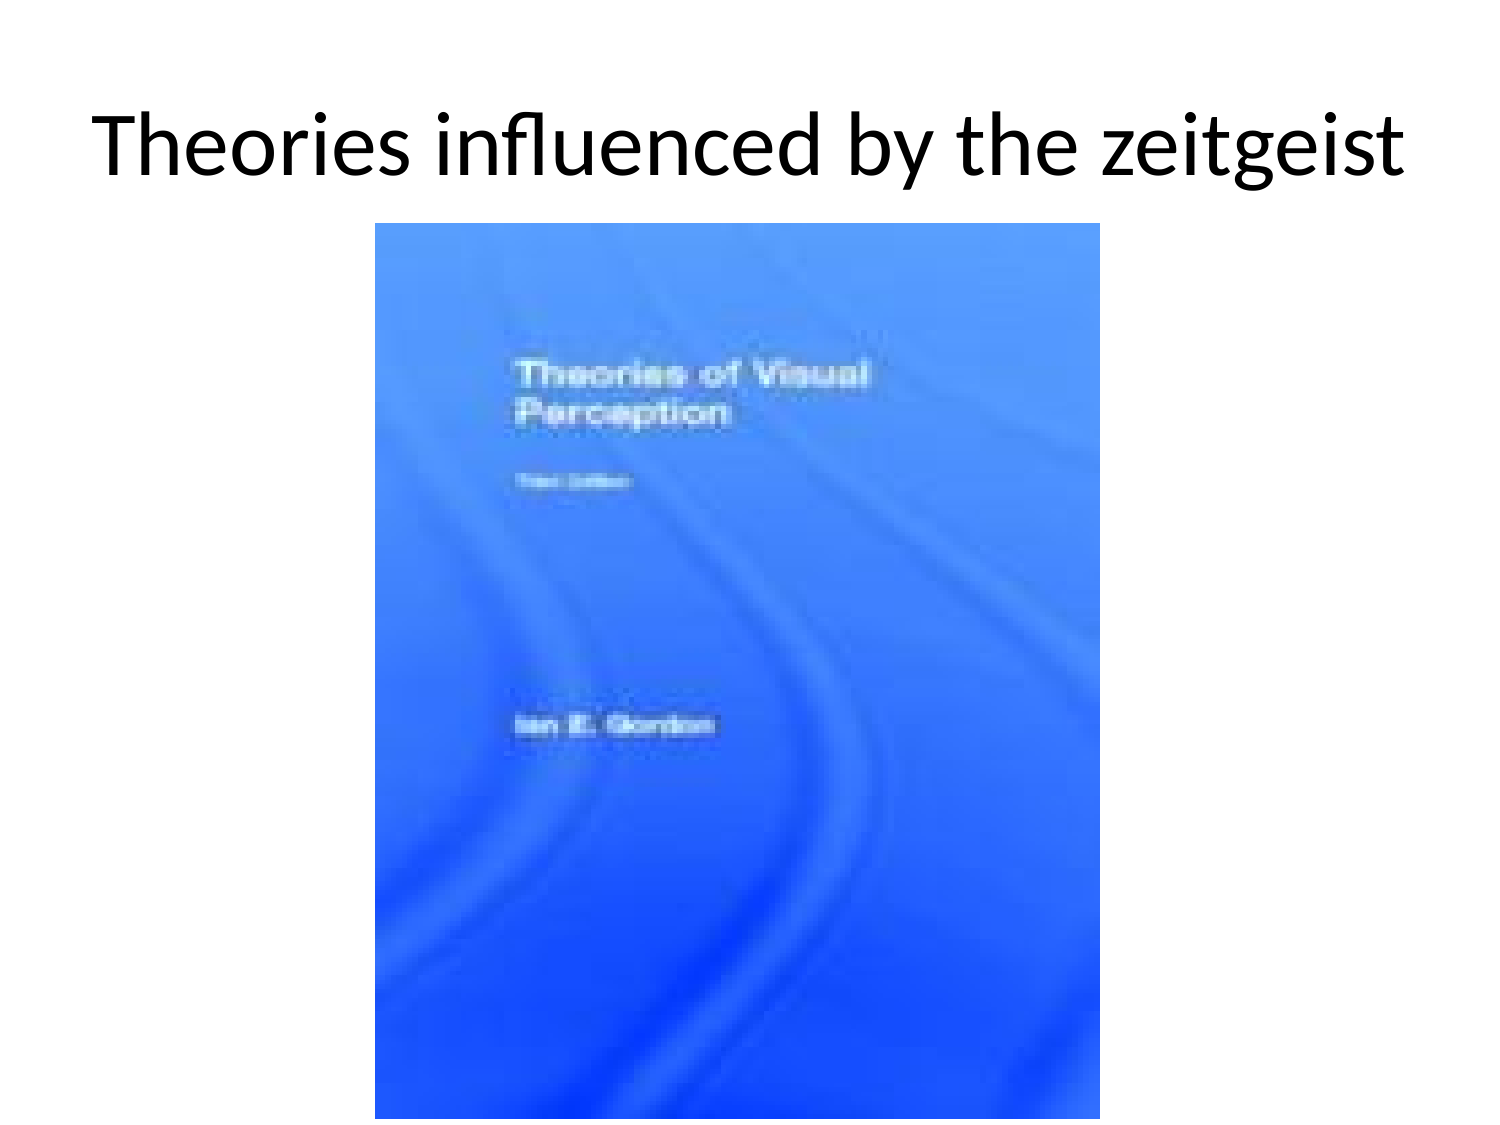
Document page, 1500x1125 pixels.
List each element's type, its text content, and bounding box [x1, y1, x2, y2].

title Theories influenced by the zeitgeist [75, 45, 1425, 233]
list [374, 222, 1101, 1119]
